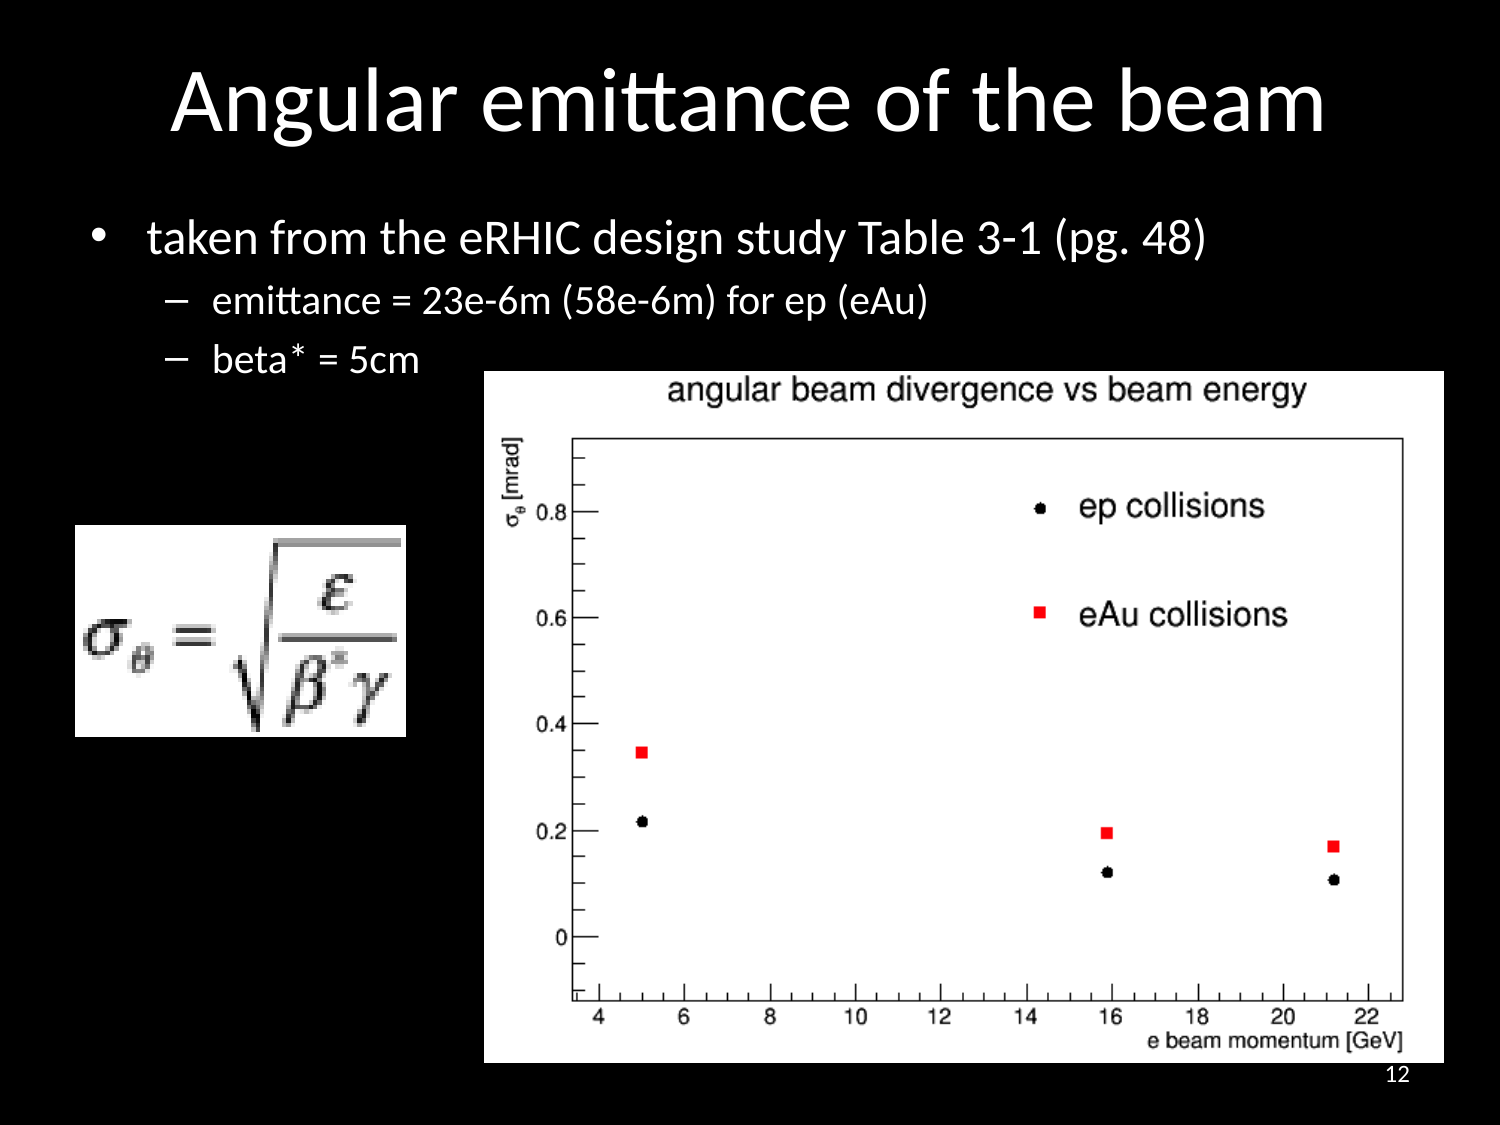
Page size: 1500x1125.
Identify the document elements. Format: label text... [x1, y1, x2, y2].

title Angular emittance of the beam [75, 25, 1425, 165]
list taken from the eRHIC design study Table 3-1 (pg. 48) emittance = 23e-6m (58e-6m) for ep (eAu) beta* = 5cm [75, 197, 1473, 970]
slide_number 12 [1074, 1071, 1425, 1103]
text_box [74, 525, 407, 737]
picture [483, 371, 1444, 1063]
